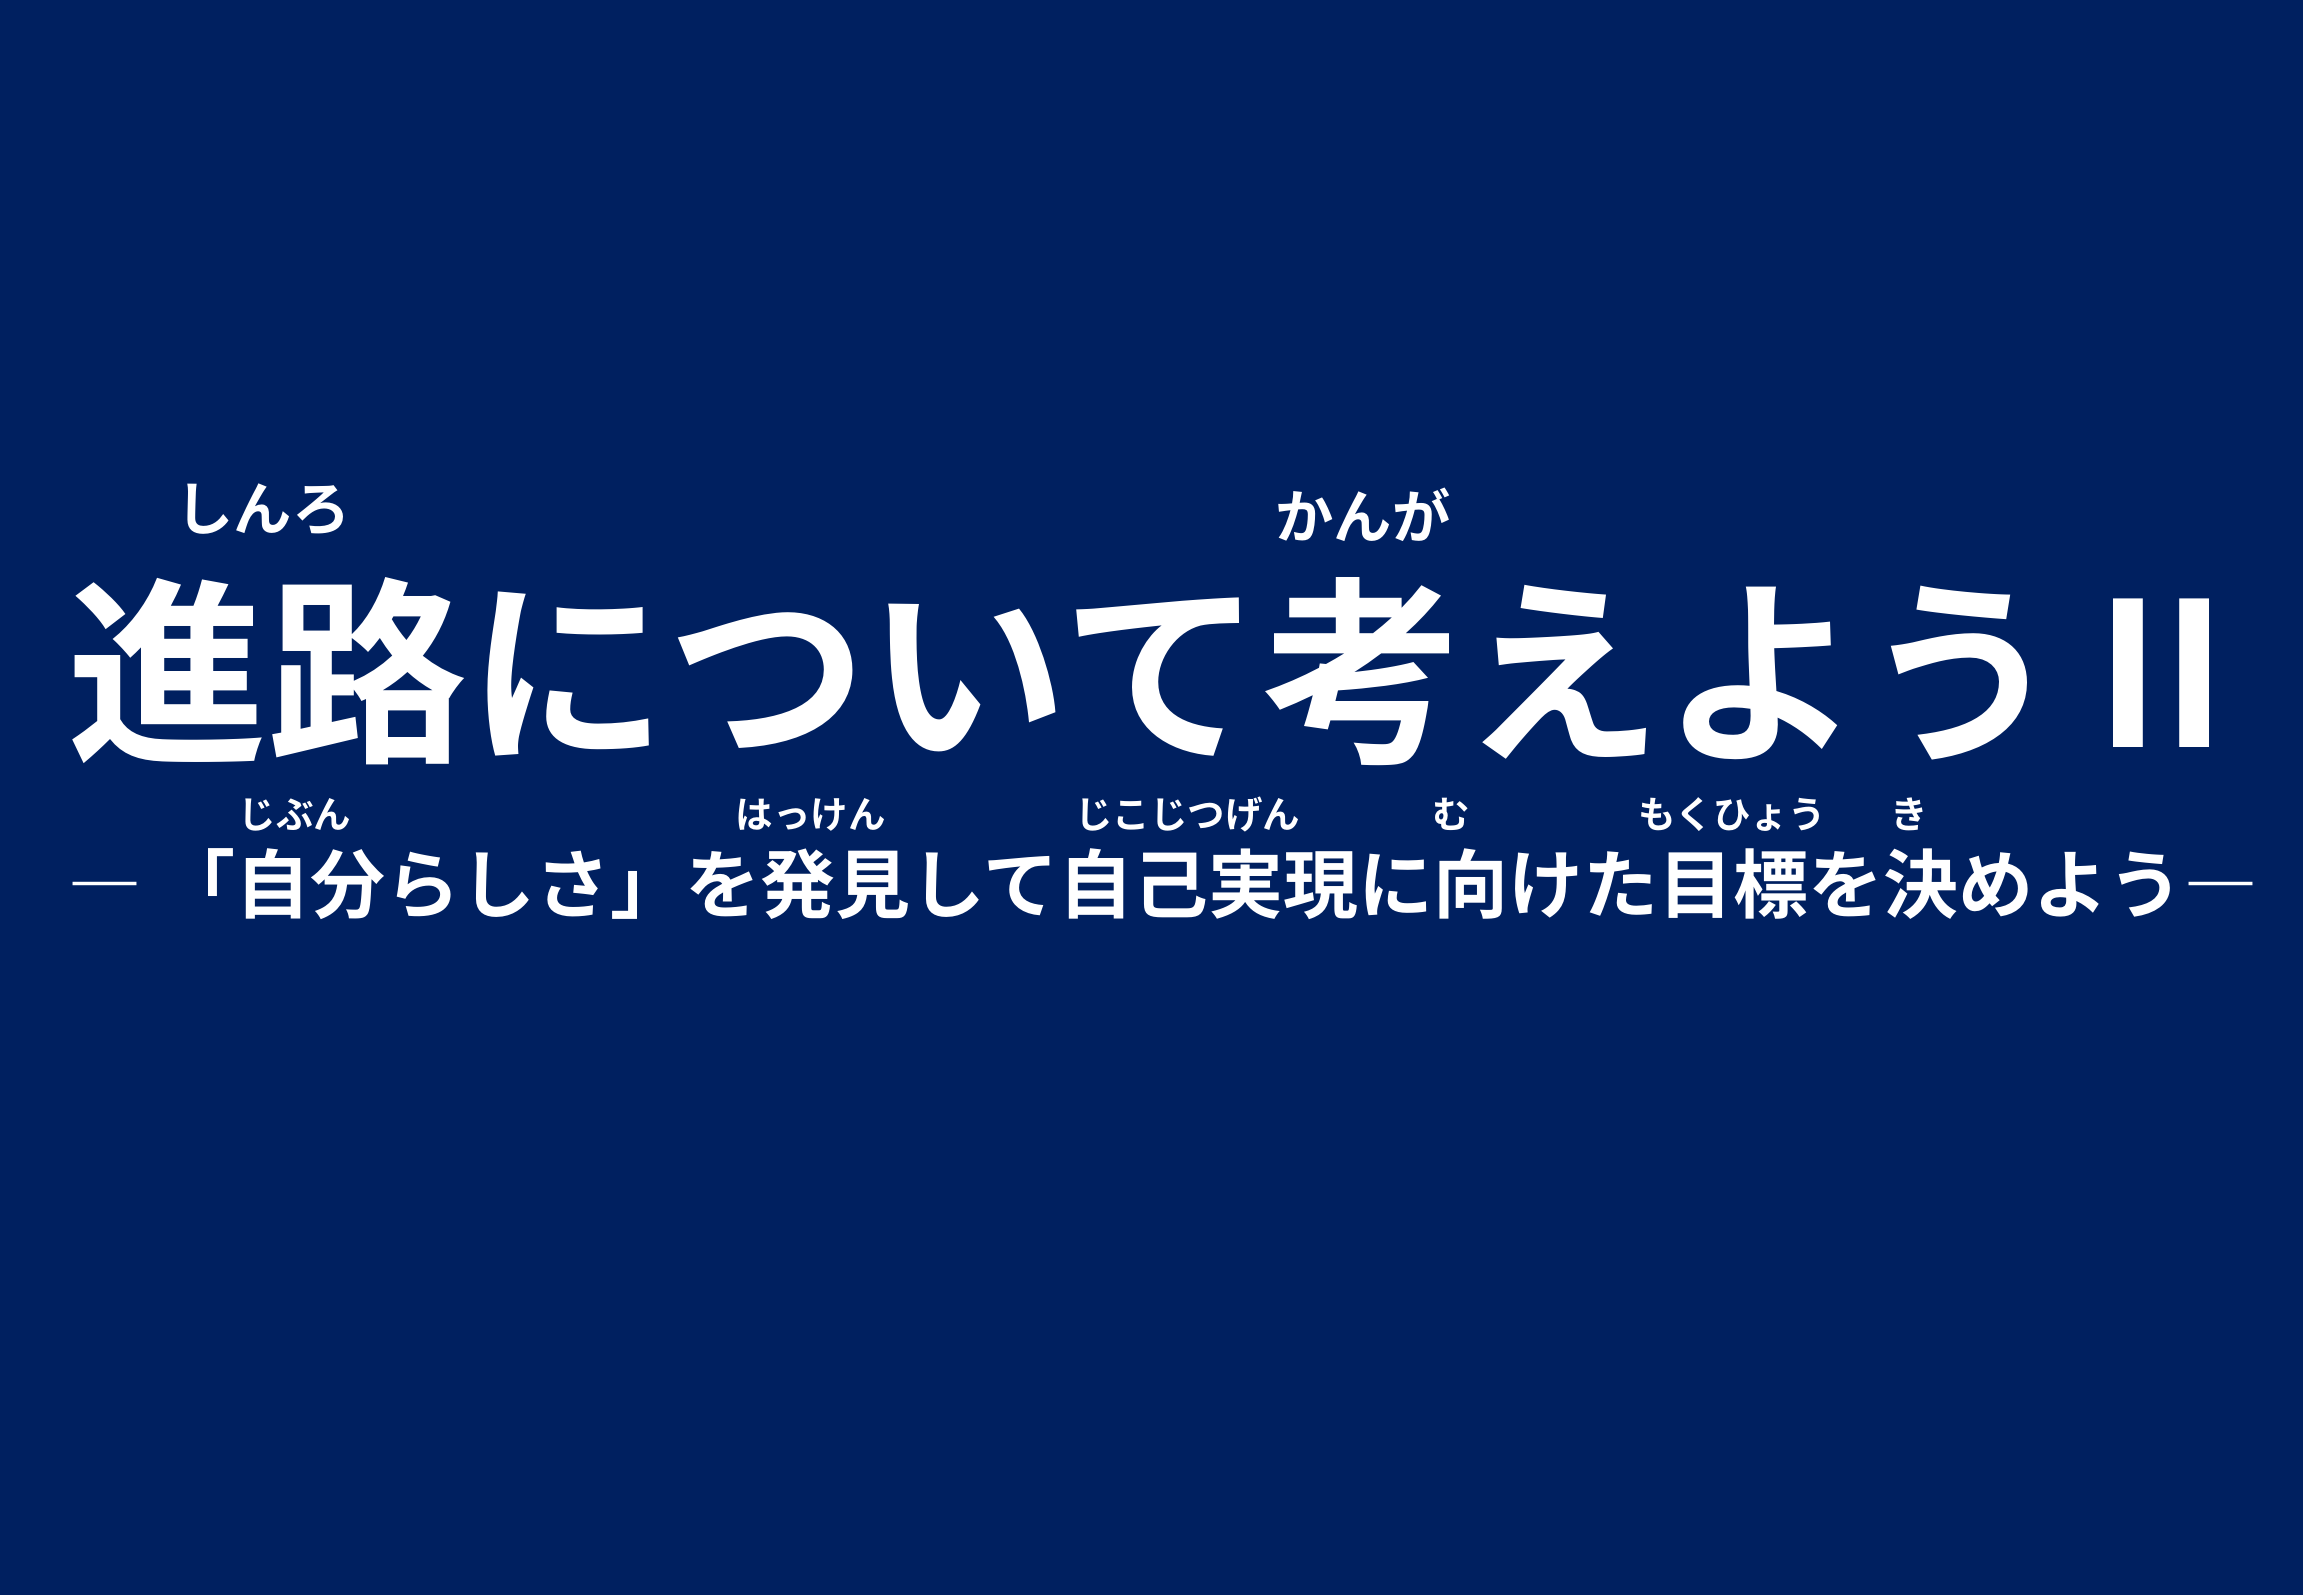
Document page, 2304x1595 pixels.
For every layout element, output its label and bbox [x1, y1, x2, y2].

text_box [53, 464, 2304, 936]
